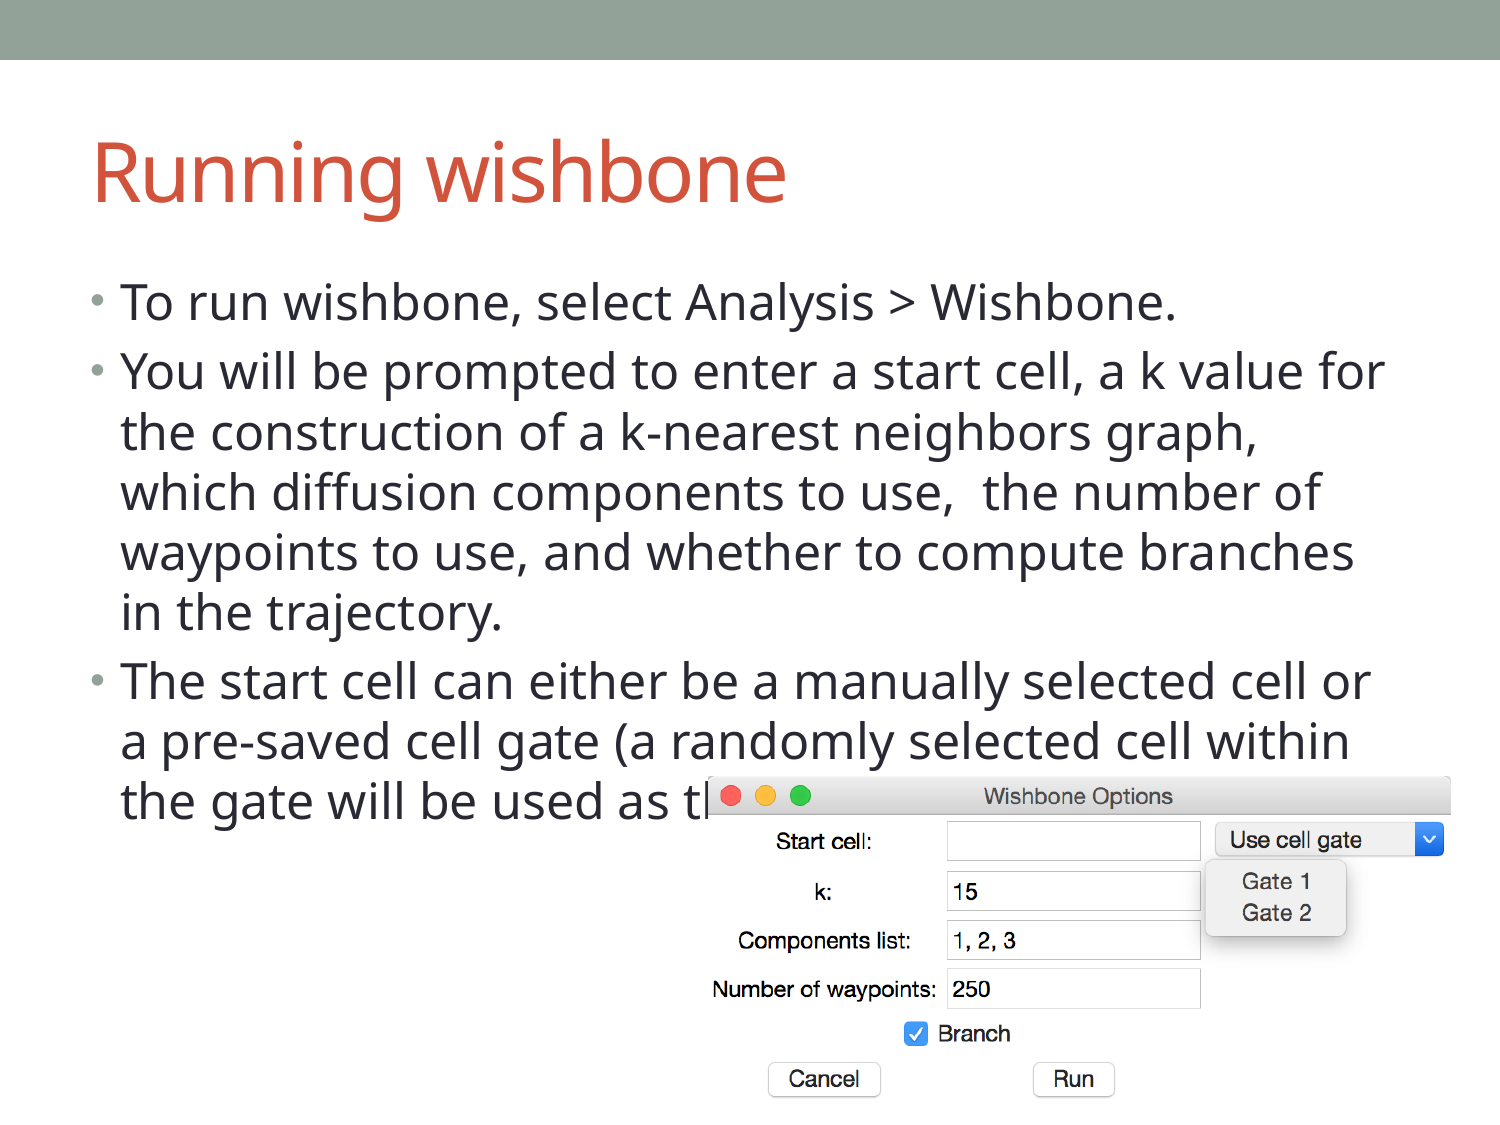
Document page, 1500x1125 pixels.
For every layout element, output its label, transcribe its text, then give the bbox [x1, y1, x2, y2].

picture [708, 776, 1451, 1101]
title Running wishbone [75, 87, 1425, 250]
list To run wishbone, select Analysis > Wishbone. You will be prompted to enter a start cell, a k value for the construction of a k-nearest neighbors graph, which diffusion components to use, the number of waypoints to use, and whether to compute branches in the trajectory. The start cell can either be a manually selected cell or a pre-saved cell gate (a randomly selected cell within the gate will be used as the starting point). [75, 262, 1425, 1063]
